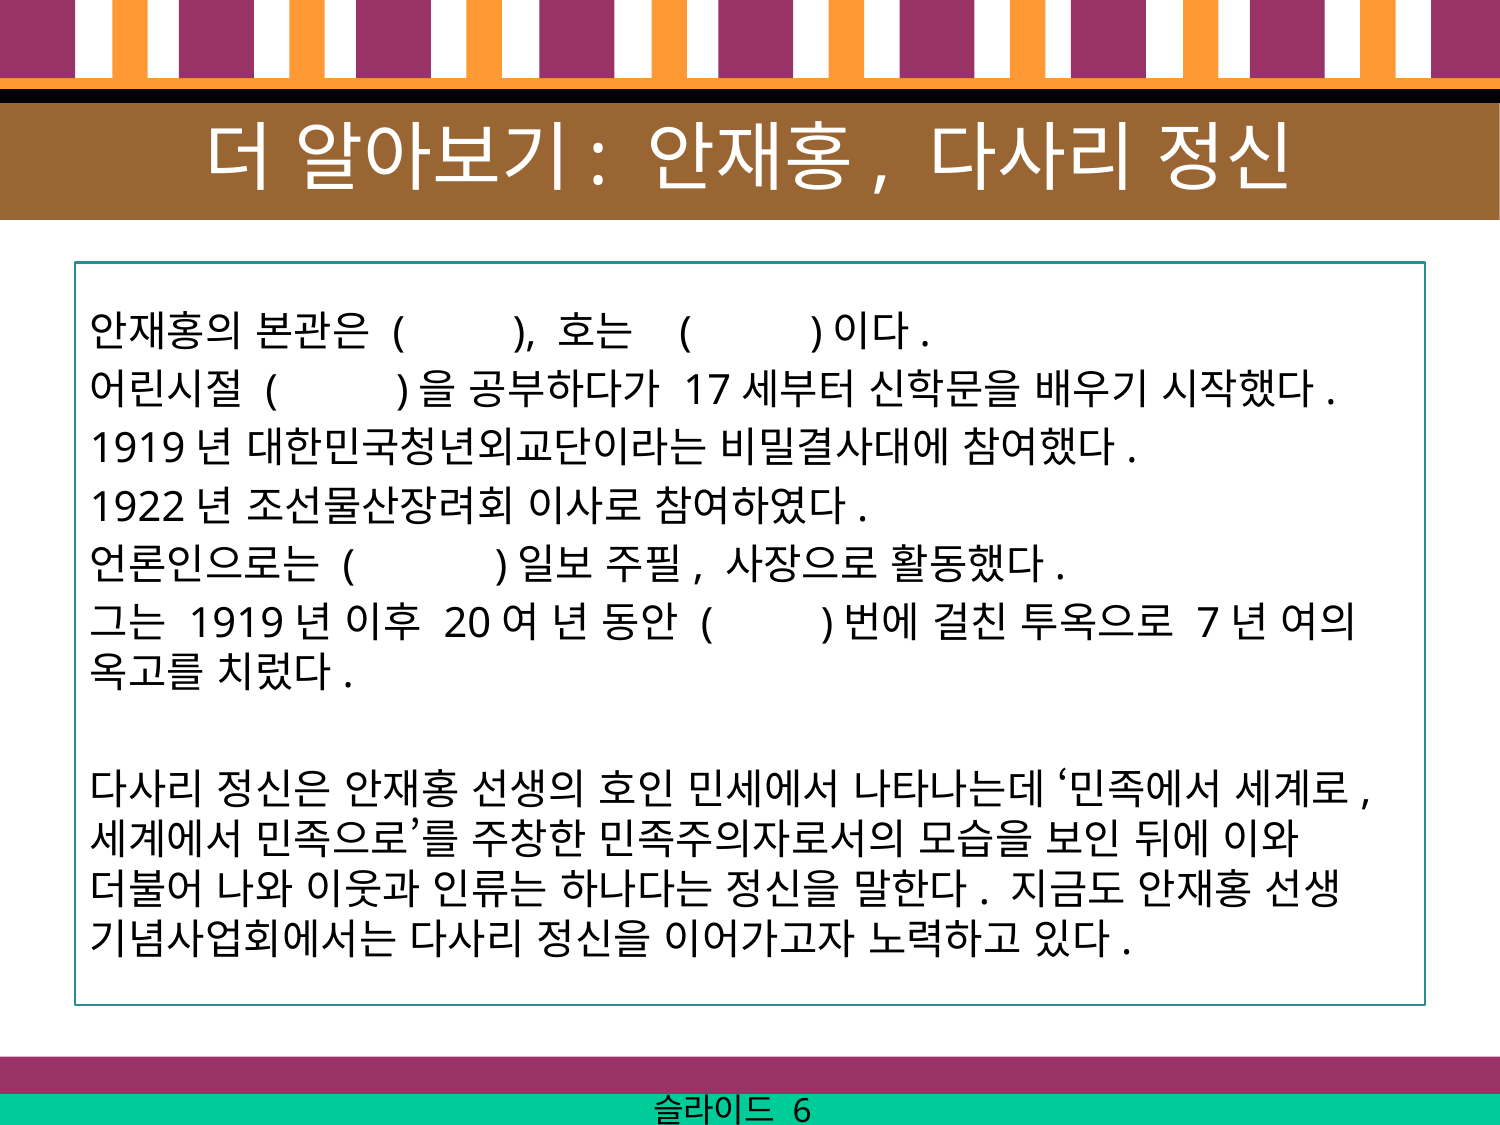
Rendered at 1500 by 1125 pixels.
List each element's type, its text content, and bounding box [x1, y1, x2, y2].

list 안재홍의 본관은 ( ), 호는 ( )이다. 어린시절 ( )을 공부하다가 17세부터 신학문을 배우기 시작했다. 1919년 대한민국청년외교단이라는 비밀결사대에 참여했다. 1922년 조선물산장려회 이사로 참여하였다. 언론인으로는 ( )일보 주필, 사장으로 활동했다. 그는 1919년 이후 20여 년 동안 ( )번에 걸친 투옥으로 7년 여의 옥고를 치렀다. 다사리 정신은 안재홍 선생의 호인 민세에서 나타나는데 ‘민족에서 세계로, 세계에서 민족으로’를 주창한 민족주의자로서의 모습을 보인 뒤에 이와 더불어 나와 이웃과 인류는 하나다는 정신을 말한다. 지금도 안재홍 선생 기념사업회에서는 다사리 정신을 이어가고자 노력하고 있다. [75, 262, 1425, 1005]
text_box 슬라이드 6 [596, 1082, 869, 1125]
title 더 알아보기: 안재홍, 다사리 정신 [75, 101, 1425, 230]
